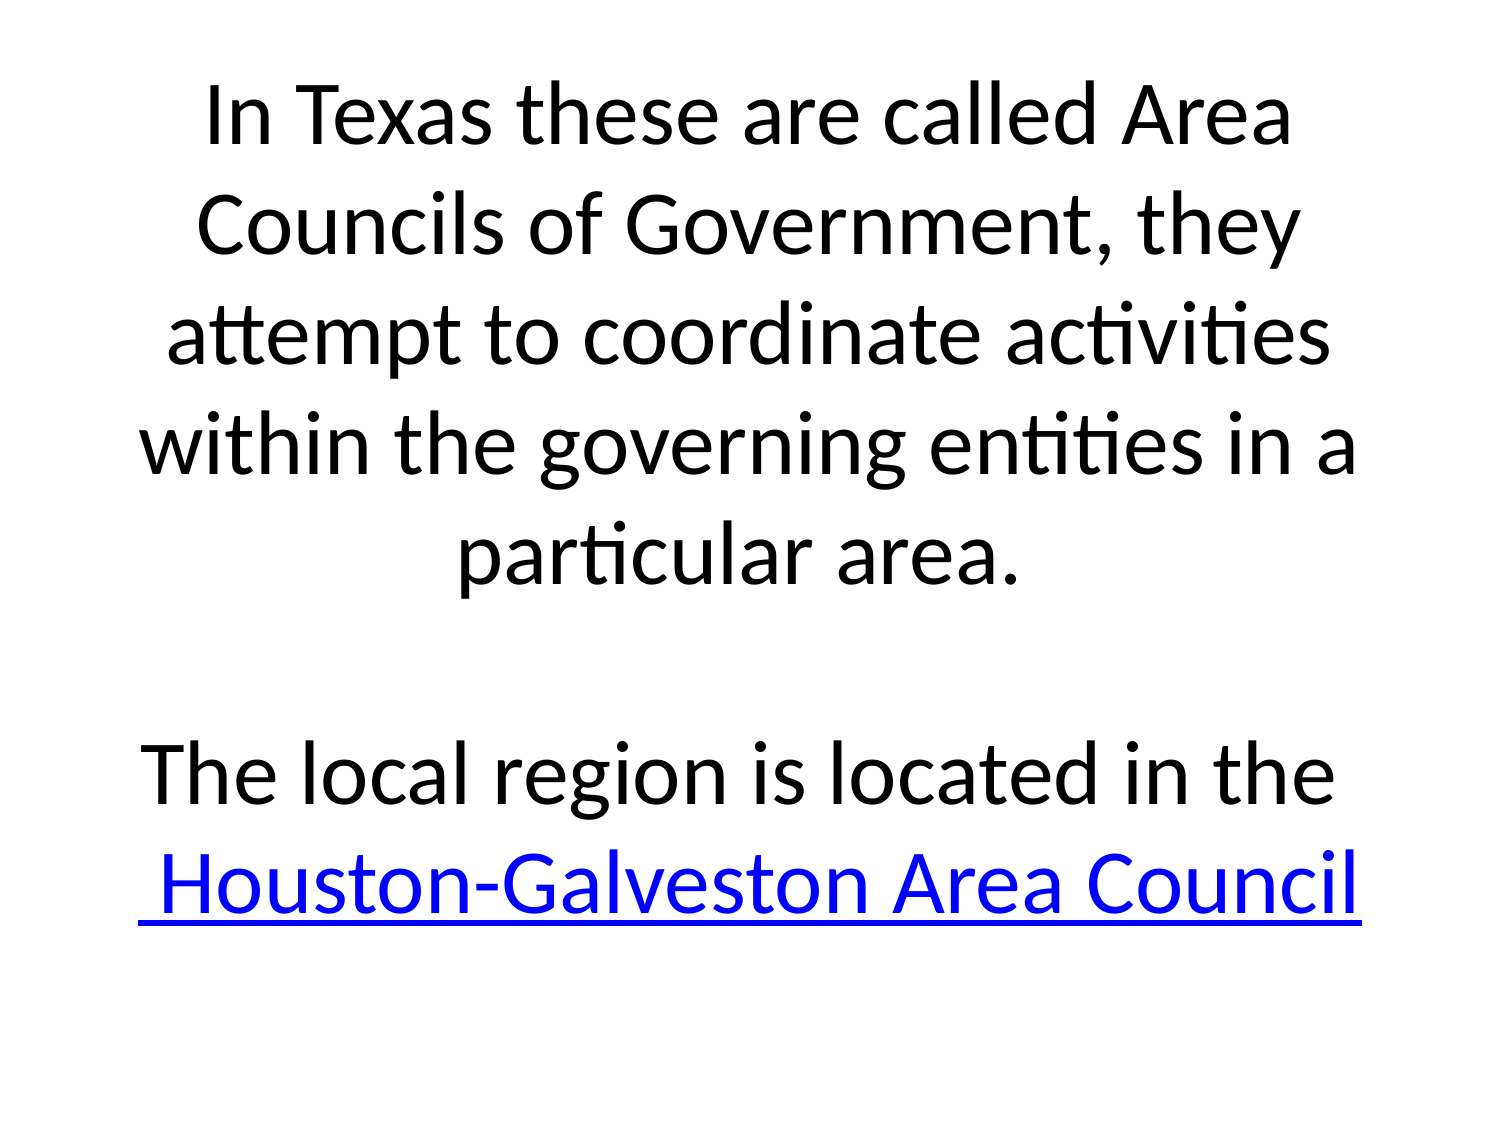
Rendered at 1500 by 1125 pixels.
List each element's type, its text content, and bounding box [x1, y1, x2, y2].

title In Texas these are called Area Councils of Government, they attempt to coordinate activities within the governing entities in a particular area. The local region is located in the Houston-Galveston Area Council [74, 44, 1426, 1051]
